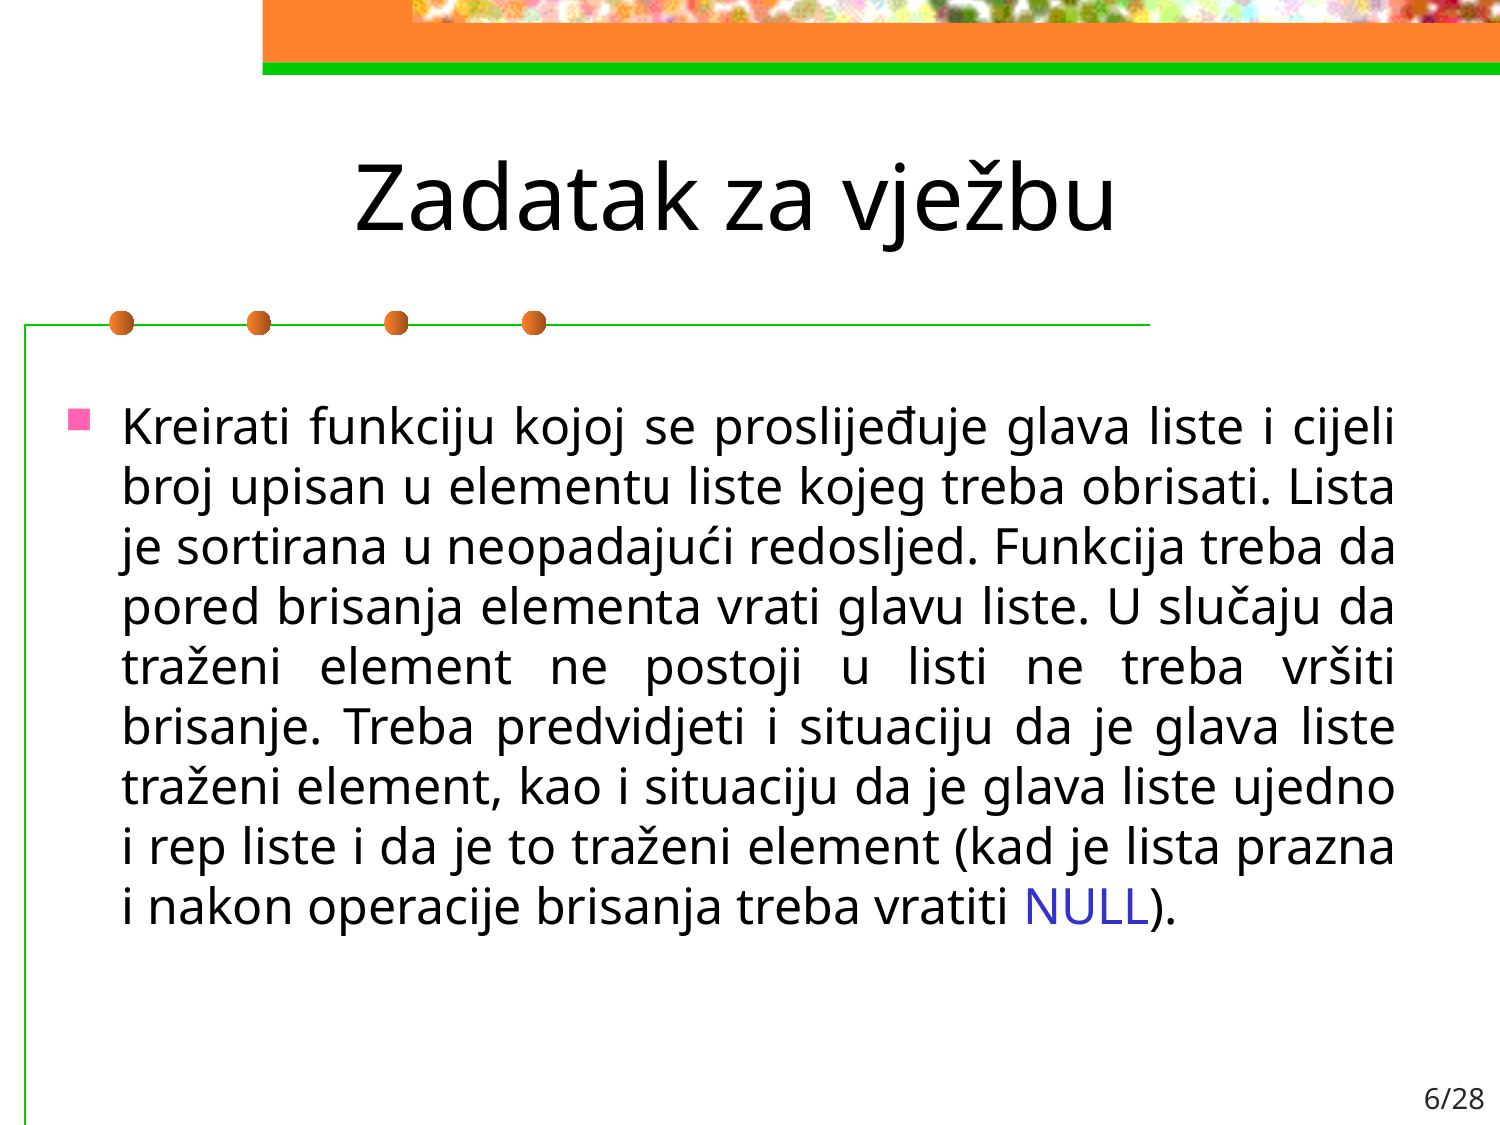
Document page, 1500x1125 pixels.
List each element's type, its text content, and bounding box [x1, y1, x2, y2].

picture [412, 0, 1500, 23]
text_box 6/28 [1374, 1072, 1500, 1123]
title Zadatak za vježbu [99, 99, 1375, 288]
list Kreirati funkciju kojoj se proslijeđuje glava liste i cijeli broj upisan u elementu liste kojeg treba obrisati. Lista je sortirana u neopadajući redosljed. Funkcija treba da pored brisanja elementa vrati glavu liste. U slučaju da traženi element ne postoji u listi ne treba vršiti brisanje. Treba predvidjeti i situaciju da je glava liste traženi element, kao i situaciju da je glava liste ujedno i rep liste i da je to traženi element (kad je lista prazna i nakon operacije brisanja treba vratiti NULL). [50, 387, 1413, 1063]
